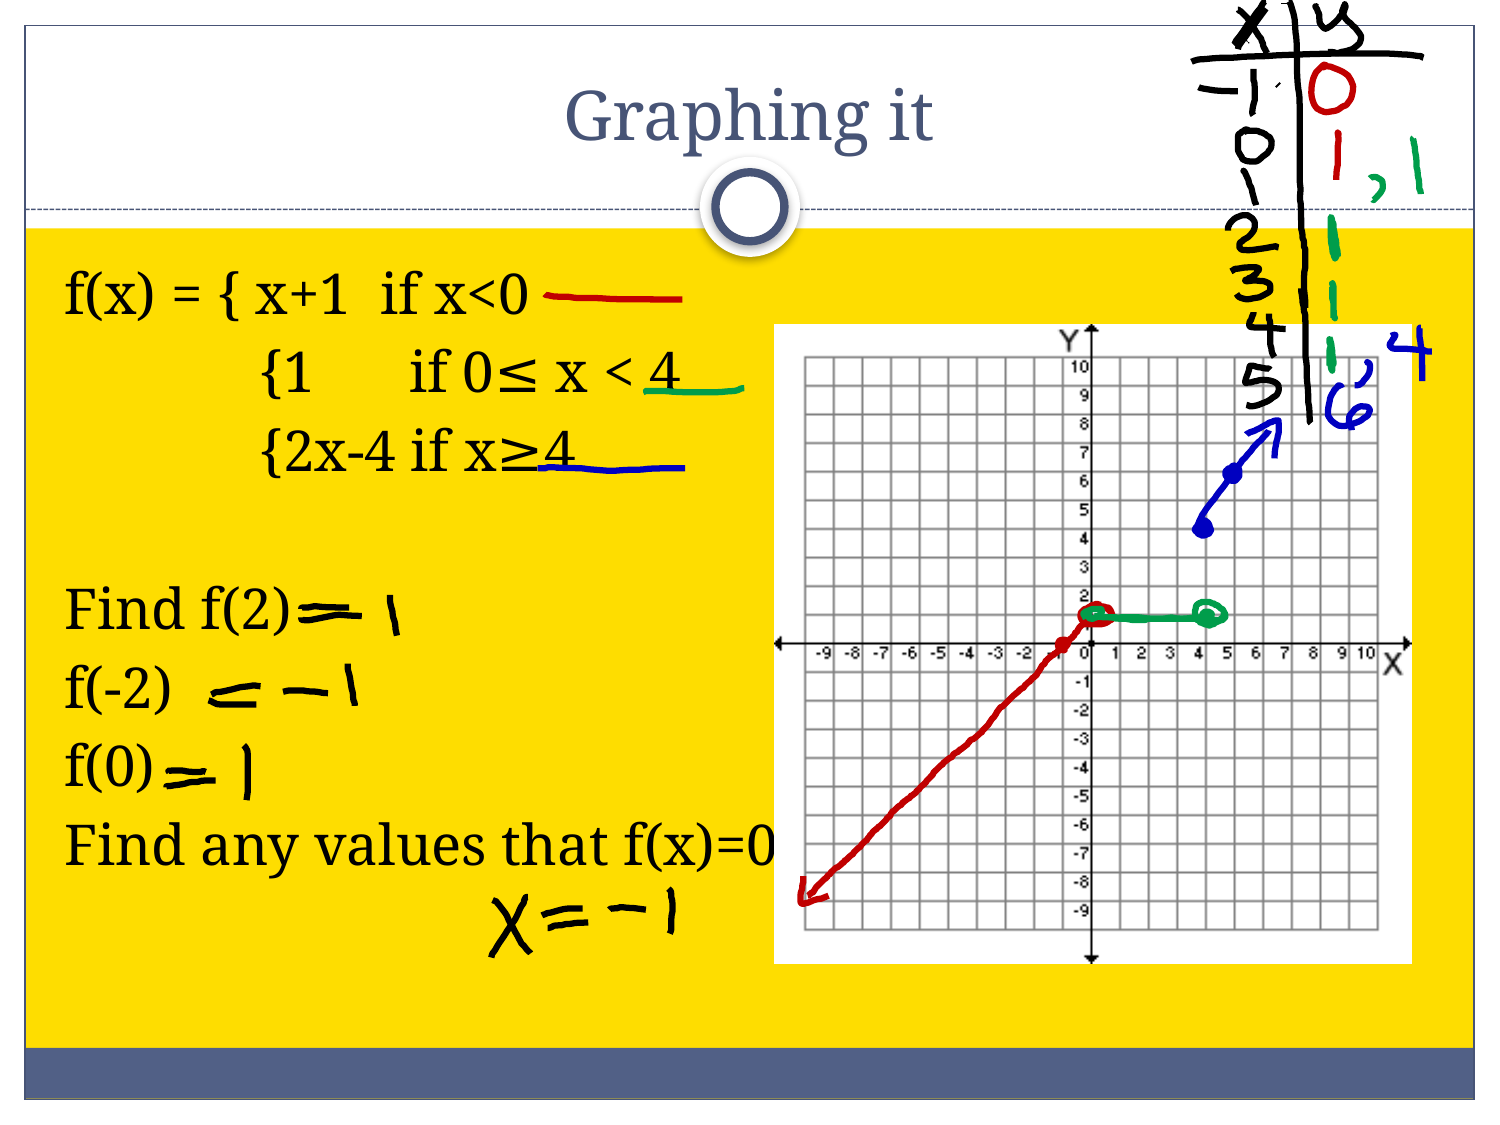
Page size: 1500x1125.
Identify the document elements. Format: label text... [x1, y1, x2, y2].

text_box [1335, 131, 1340, 180]
text_box [537, 466, 686, 472]
text_box [1330, 216, 1340, 260]
text_box [1288, 0, 1298, 53]
text_box [1423, 348, 1432, 353]
text_box [1237, 9, 1250, 23]
text_box [1314, 3, 1362, 52]
text_box [1252, 27, 1268, 54]
title Graphing it [49, 37, 1297, 162]
text_box [1227, 214, 1279, 251]
text_box [1251, 68, 1256, 116]
text_box [544, 293, 683, 301]
text_box [389, 594, 398, 636]
text_box [300, 614, 362, 621]
text_box [547, 921, 589, 929]
text_box [282, 689, 329, 694]
text_box [347, 663, 356, 706]
text_box [1191, 52, 1424, 63]
text_box [1237, 7, 1267, 50]
list f(x) = { x+1 if x<0 {1 if 0≤ x < 4 {2x-4 if x≥4 Find f(2) f(-2) f(0) Find any values that f(x)=0. [49, 250, 1445, 1001]
text_box [1418, 326, 1423, 382]
text_box [1369, 176, 1384, 201]
text_box [541, 907, 583, 917]
text_box [1242, 169, 1257, 206]
text_box [645, 387, 745, 394]
text_box [1310, 63, 1354, 113]
text_box [492, 899, 511, 925]
text_box [667, 888, 674, 934]
text_box [1412, 137, 1422, 195]
title Graphing it [1298, 37, 1450, 162]
picture [774, 324, 1413, 965]
text_box [1237, 128, 1273, 163]
text_box [167, 769, 207, 773]
text_box [300, 605, 350, 609]
text_box [243, 744, 249, 801]
text_box [211, 684, 261, 696]
text_box [1233, 0, 1267, 46]
text_box [490, 896, 528, 958]
text_box [1198, 86, 1238, 93]
text_box [208, 699, 257, 706]
text_box [1300, 288, 1307, 322]
text_box [165, 779, 216, 788]
text_box [608, 906, 646, 911]
text_box [1248, 312, 1269, 322]
text_box [1230, 266, 1272, 300]
text_box [1331, 282, 1336, 320]
text_box [1291, 60, 1307, 308]
text_box [511, 925, 532, 954]
